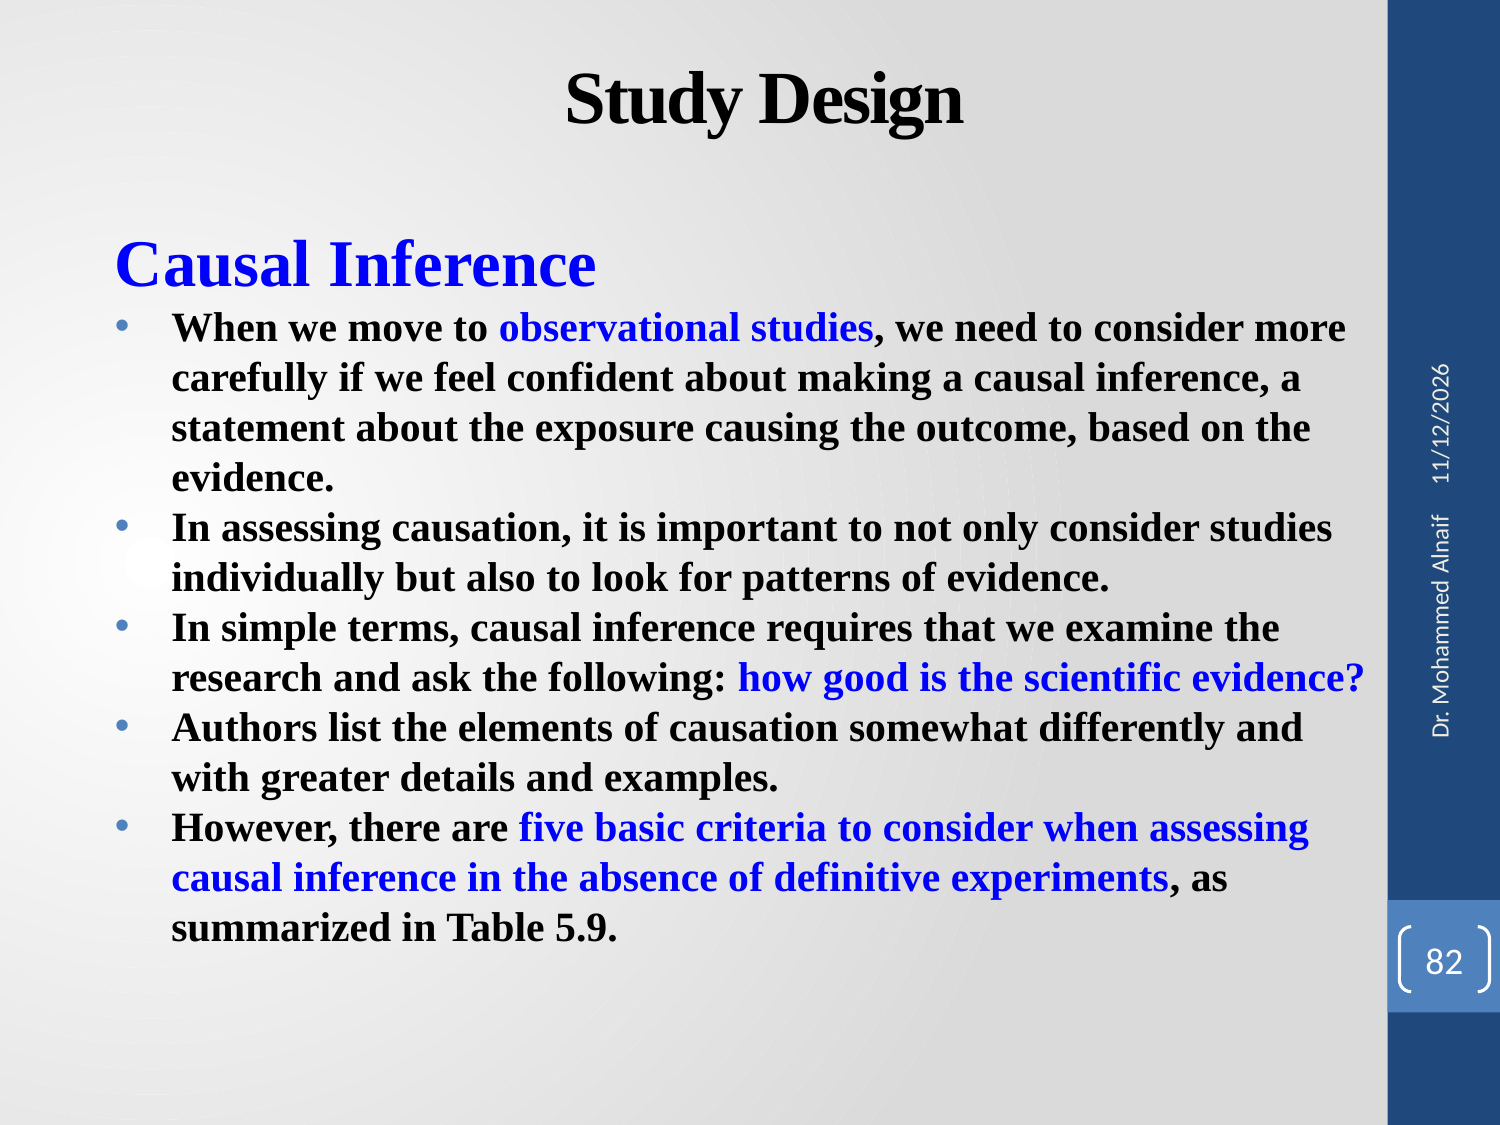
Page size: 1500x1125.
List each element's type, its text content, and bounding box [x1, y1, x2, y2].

slide_number 82 [1397, 925, 1492, 994]
footer Dr. Mohammed Alnaif [1408, 500, 1469, 889]
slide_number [1408, 100, 1469, 500]
title Study Design [112, 37, 1388, 147]
subtitle Causal Inference When we move to observational studies, we need to consider more carefully if we feel confident about making a causal inference, a statement about the exposure causing the outcome, based on the evidence. In assessing causation, it is important to not only consider studies individually but also to look for patterns of evidence. In simple terms, causal inference requires that we examine the research and ask the following: how good is the scientific evidence? Authors list the elements of causation somewhat differently and with greater details and examples. However, there are five basic criteria to consider when assessing causal inference in the absence of definitive experiments, as summarized in Table 5.9. [99, 212, 1388, 1038]
